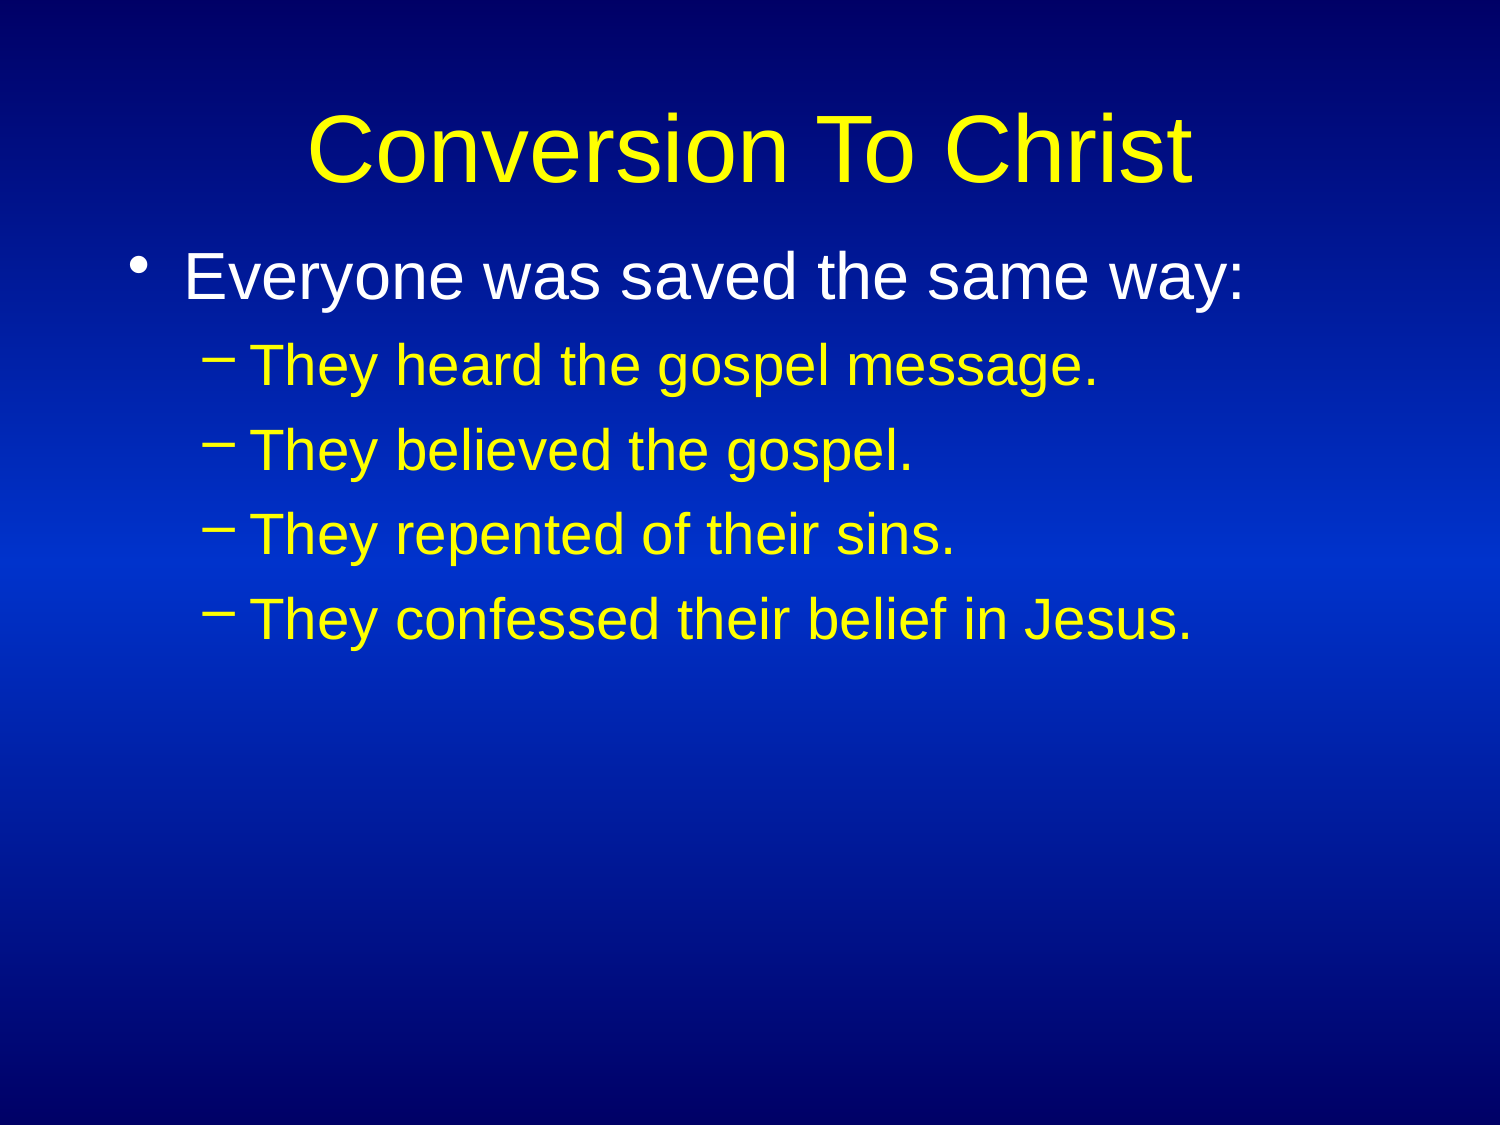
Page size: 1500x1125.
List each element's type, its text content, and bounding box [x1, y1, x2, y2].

list Everyone was saved the same way: They heard the gospel message. They believed the gospel. They repented of their sins. They confessed their belief in Jesus. [112, 224, 1463, 1088]
title Conversion To Christ [37, 50, 1463, 238]
